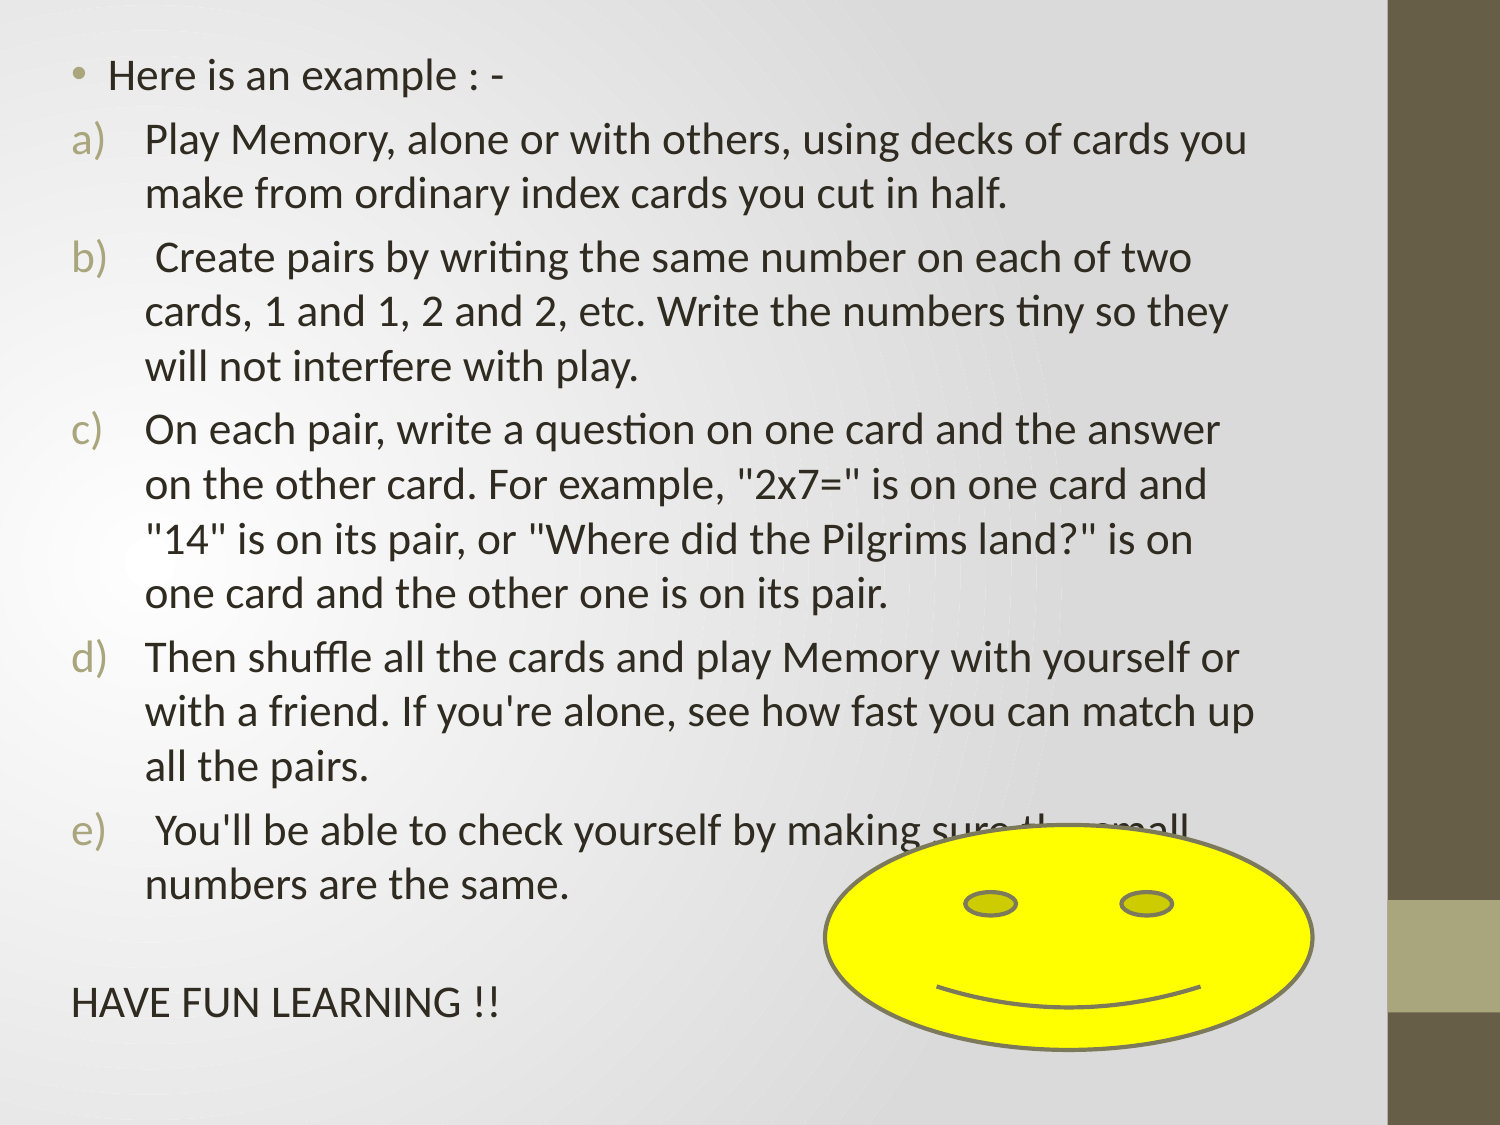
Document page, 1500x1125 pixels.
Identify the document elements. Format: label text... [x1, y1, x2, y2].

text_box [822, 822, 1315, 1053]
list Here is an example : - Play Memory, alone or with others, using decks of cards you make from ordinary index cards you cut in half. Create pairs by writing the same number on each of two cards, 1 and 1, 2 and 2, etc. Write the numbers tiny so they will not interfere with play. On each pair, write a question on one card and the answer on the other card. For example, "2x7=" is on one card and "14" is on its pair, or "Where did the Pilgrims land?" is on one card and the other one is on its pair. Then shuffle all the cards and play Memory with yourself or with a friend. If you're alone, see how fast you can match up all the pairs. You'll be able to check yourself by making sure the small numbers are the same. HAVE FUN LEARNING !! [37, 37, 1288, 1050]
